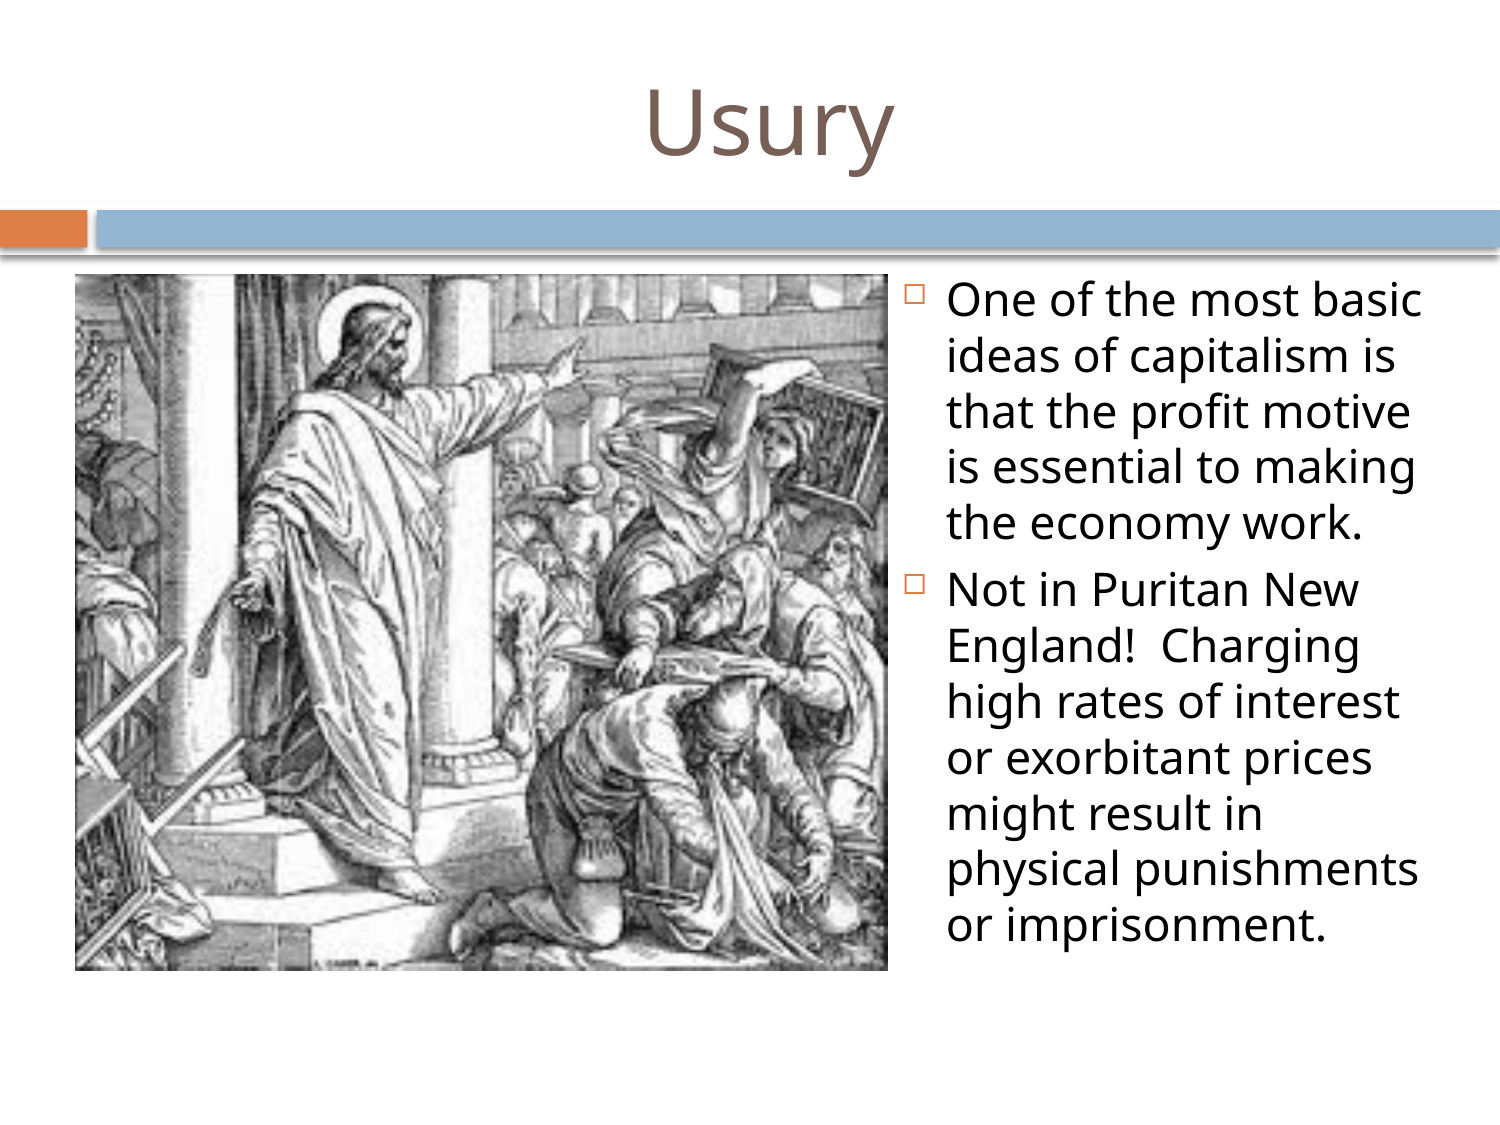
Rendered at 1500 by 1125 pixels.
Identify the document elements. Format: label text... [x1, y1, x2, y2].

picture [74, 274, 888, 971]
list One of the most basic ideas of capitalism is that the profit motive is essential to making the economy work. Not in Puritan New England! Charging high rates of interest or exorbitant prices might result in physical punishments or imprisonment. [887, 262, 1438, 1000]
title Usury [100, 37, 1438, 200]
